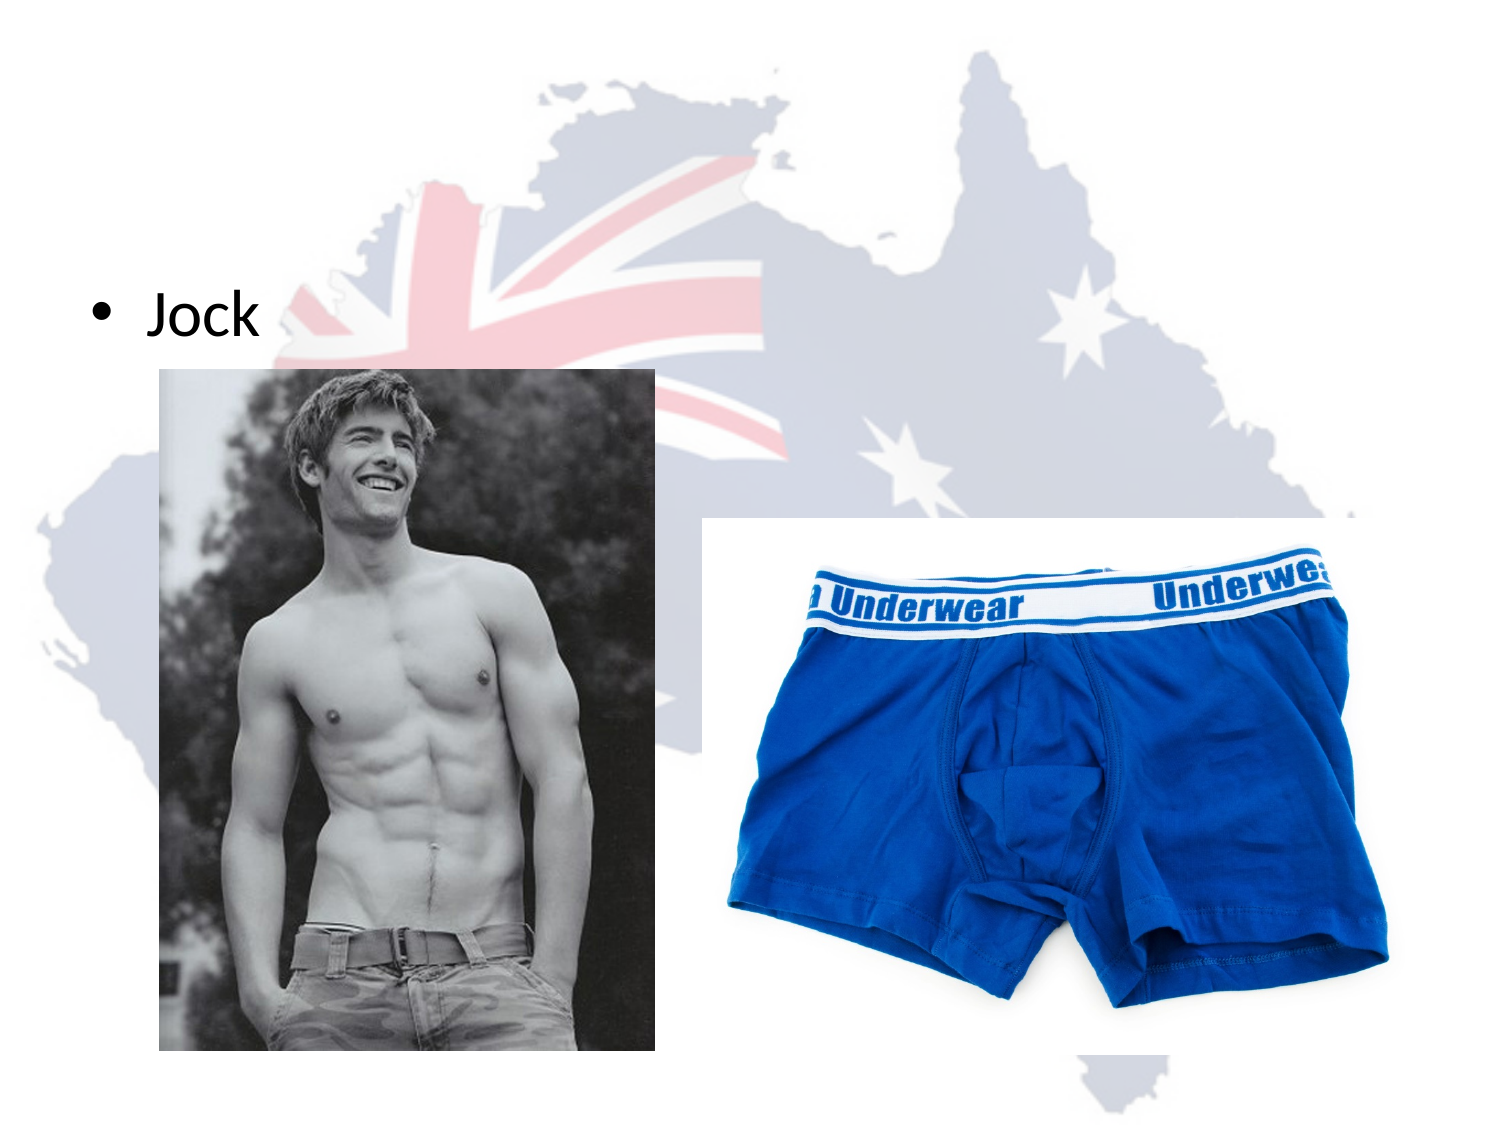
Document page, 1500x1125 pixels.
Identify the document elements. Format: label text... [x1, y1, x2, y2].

picture [159, 369, 655, 1051]
list Jock [75, 262, 1425, 1005]
picture [702, 518, 1413, 1055]
